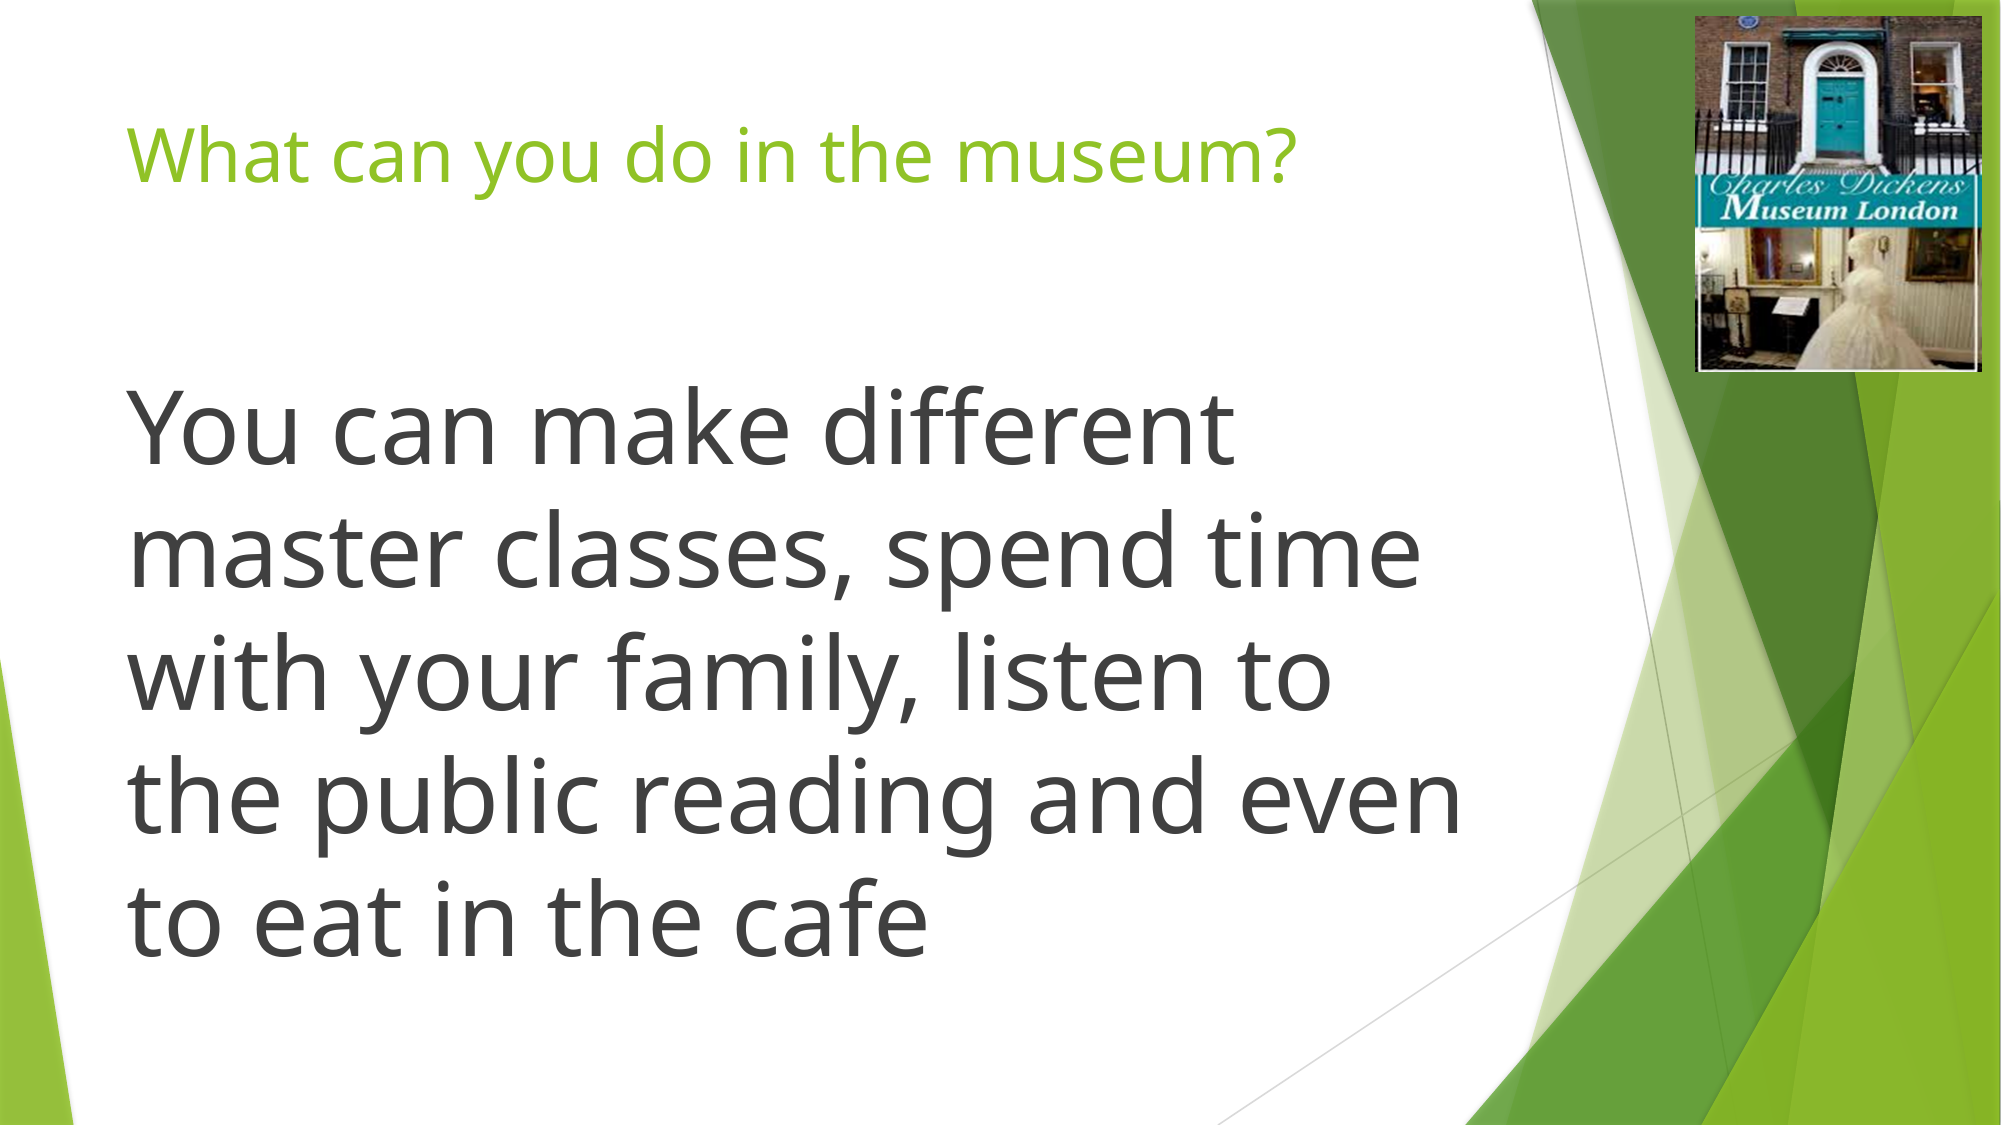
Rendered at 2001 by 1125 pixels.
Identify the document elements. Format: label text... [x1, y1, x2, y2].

title What can you do in the museum? [111, 99, 1522, 317]
list You can make different master classes, spend time with your family, listen to the public reading and even to eat in the cafe [111, 354, 1522, 992]
picture [1694, 16, 1982, 373]
